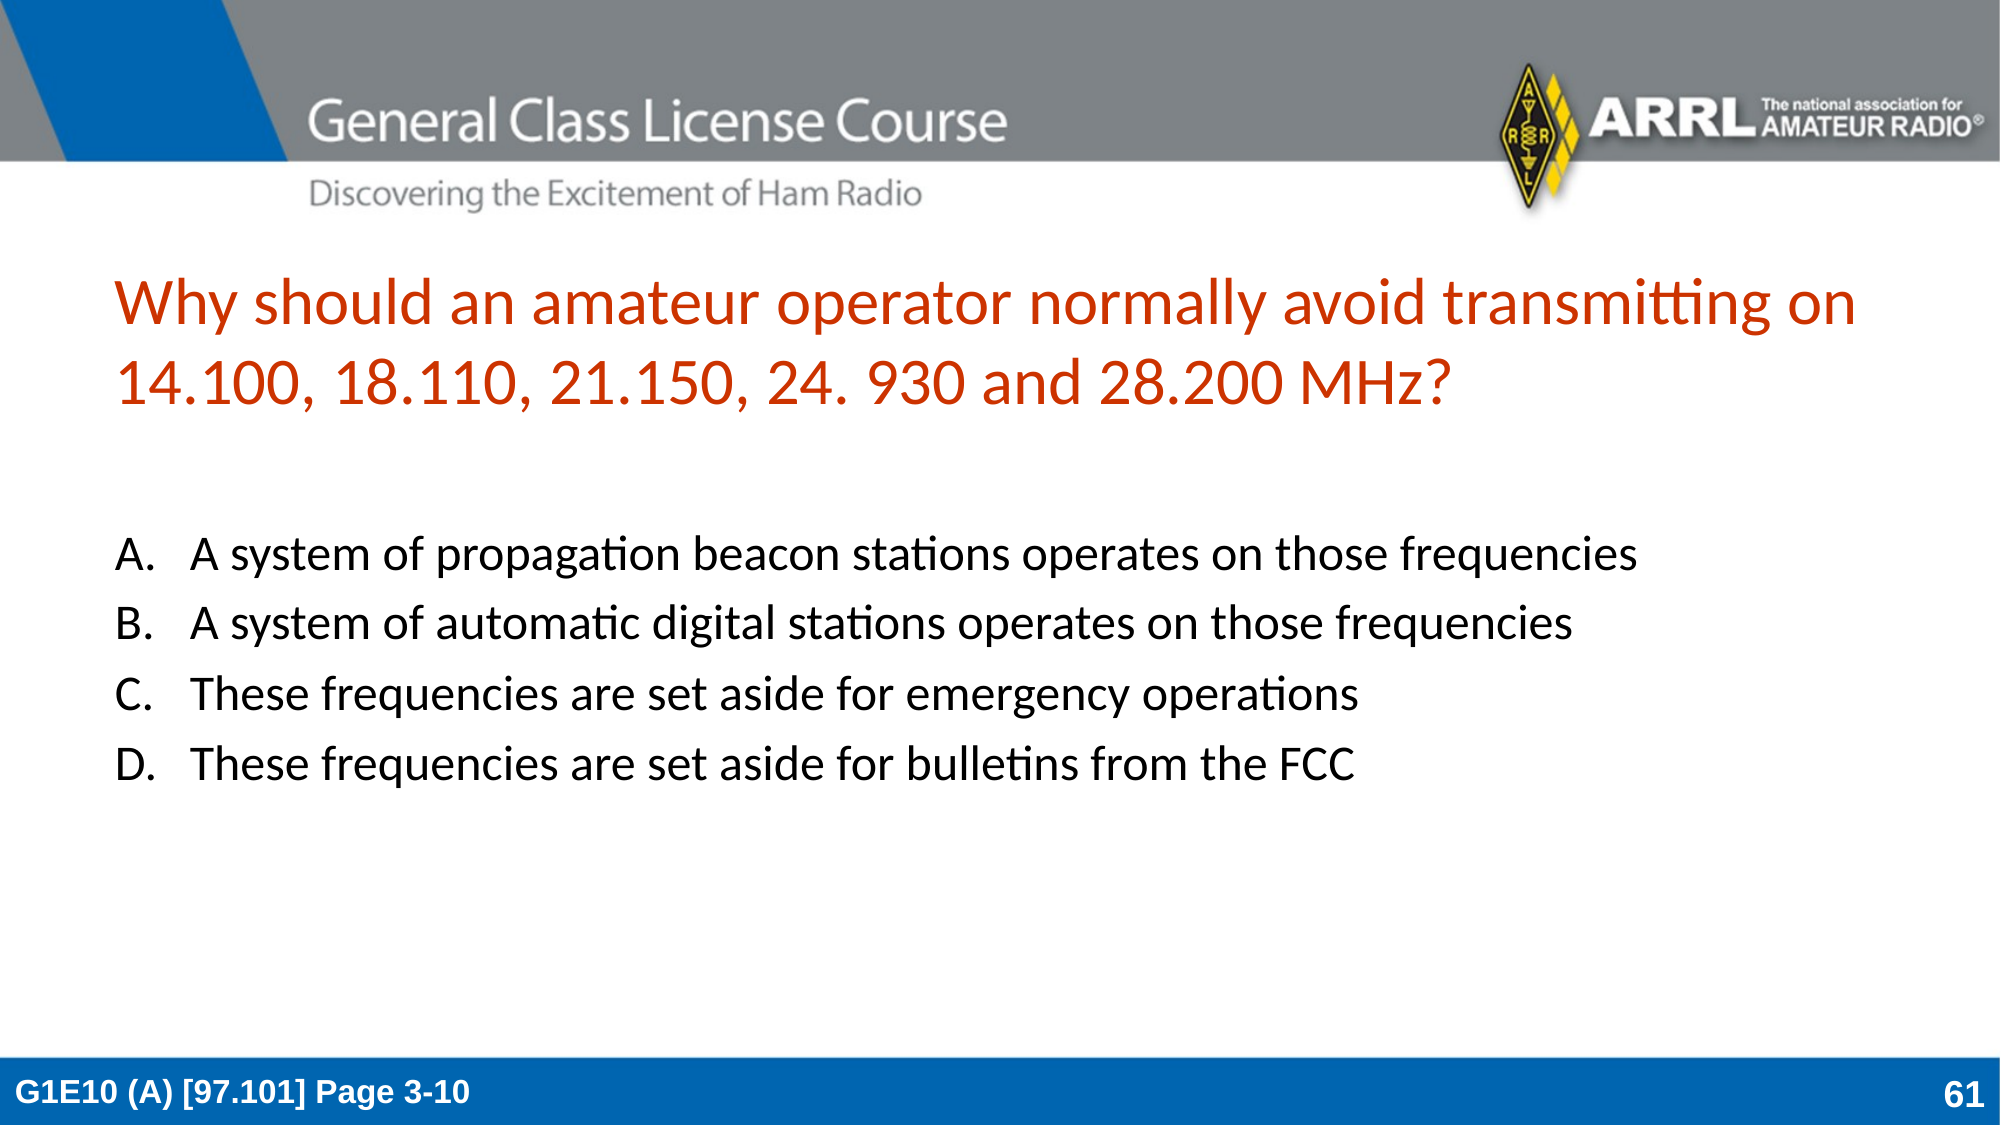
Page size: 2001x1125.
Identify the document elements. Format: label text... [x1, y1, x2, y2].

text_box G1E10 (A) [97.101] Page 3-10 [0, 1062, 1313, 1118]
list A system of propagation beacon stations operates on those frequencies A system of automatic digital stations operates on those frequencies These frequencies are set aside for emergency operations These frequencies are set aside for bulletins from the FCC [99, 512, 1900, 1005]
picture [0, 0, 2001, 1125]
text_box 61 [1875, 1062, 2000, 1123]
title Why should an amateur operator normally avoid transmitting on 14.100, 18.110, 21.150, 24. 930 and 28.200 MHz? [99, 249, 1900, 388]
